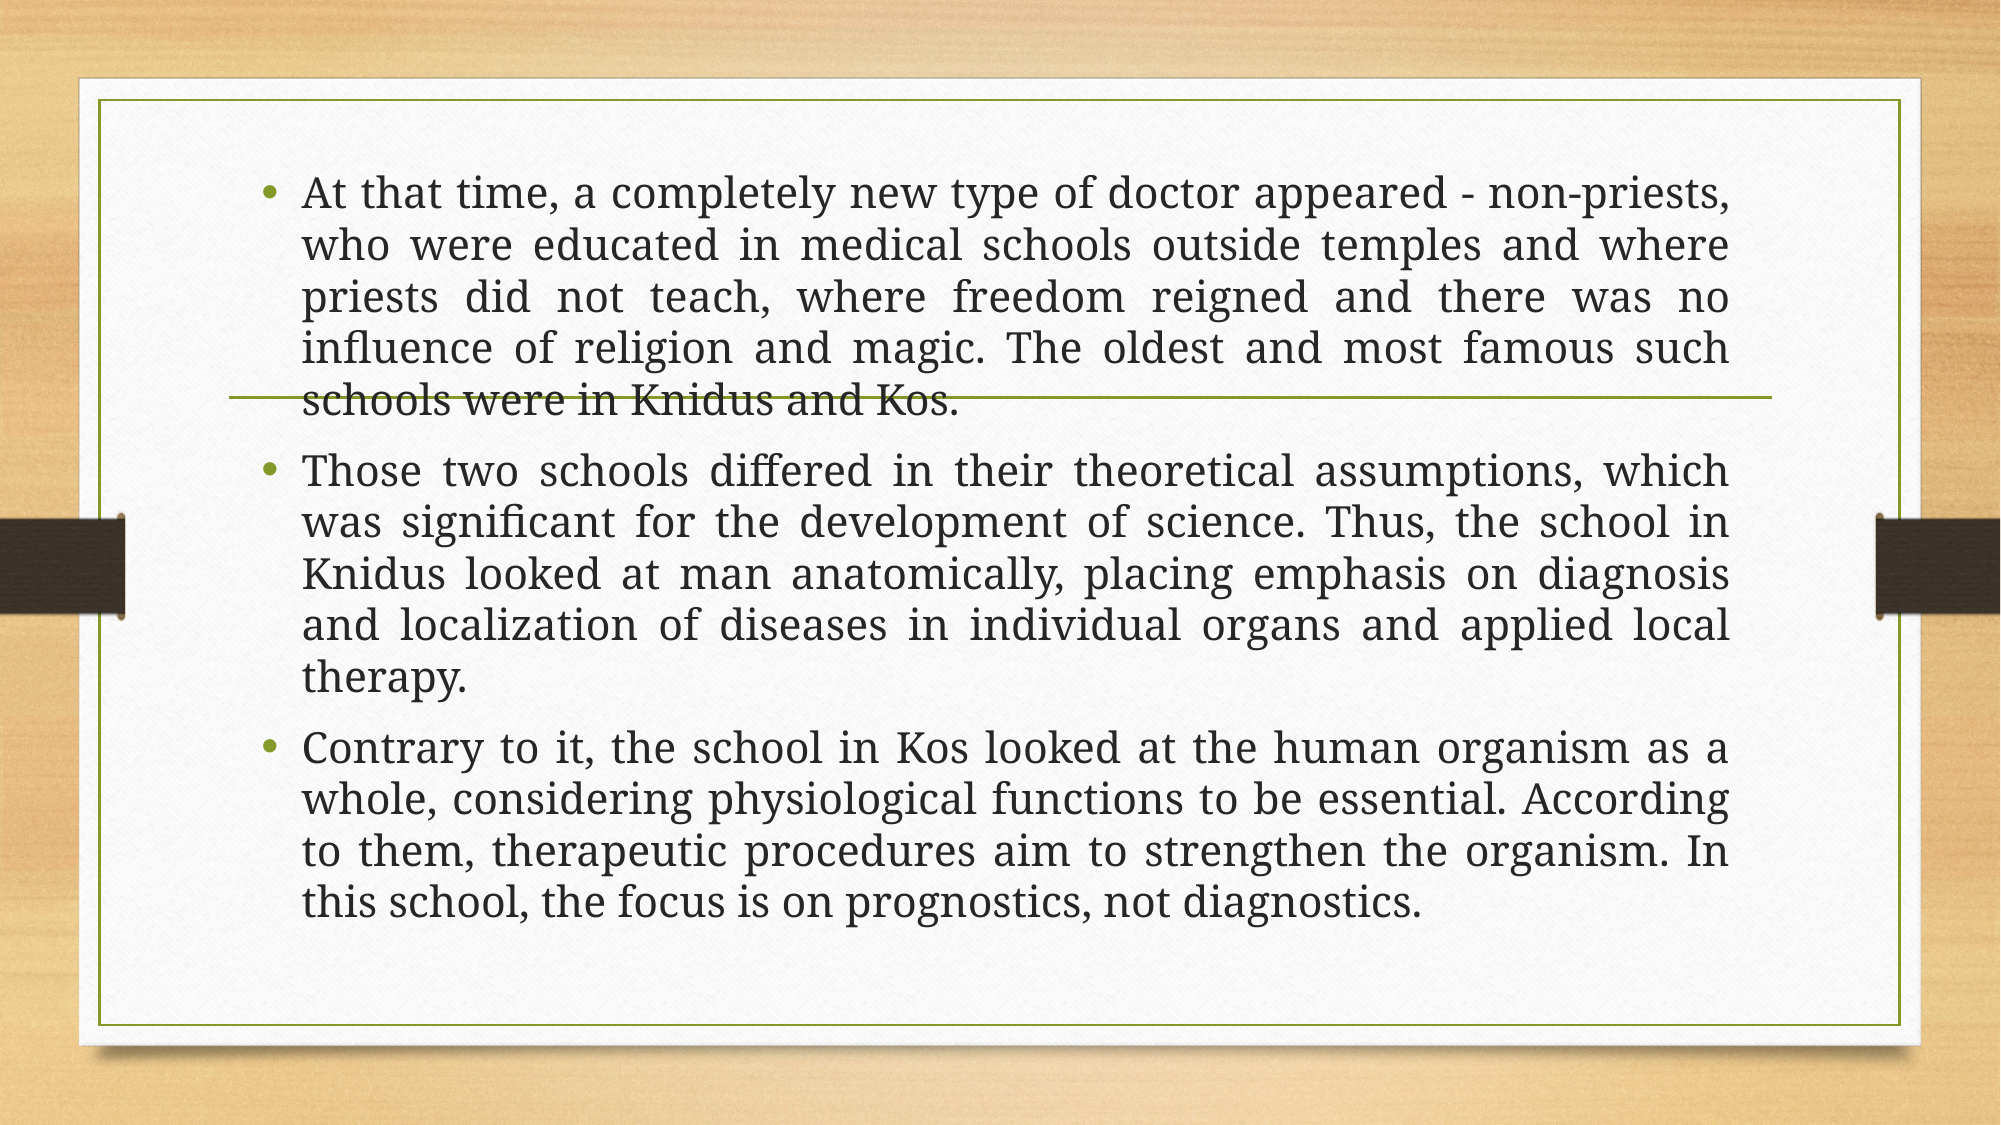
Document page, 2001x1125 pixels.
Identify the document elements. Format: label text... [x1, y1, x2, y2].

list At that time, a completely new type of doctor appeared - non-priests, who were educated in medical schools outside temples and where priests did not teach, where freedom reigned and there was no influence of religion and magic. The oldest and most famous such schools were in Knidus and Kos. Those two schools differed in their theoretical assumptions, which was significant for the development of science. Thus, the school in Knidus looked at man anatomically, placing emphasis on diagnosis and localization of diseases in individual organs and applied local therapy. Contrary to it, the school in Kos looked at the human organism as a whole, considering physiological functions to be essential. According to them, therapeutic procedures aim to strengthen the organism. In this school, the focus is on prognostics, not diagnostics. [246, 158, 1747, 939]
picture [0, 0, 2001, 1125]
